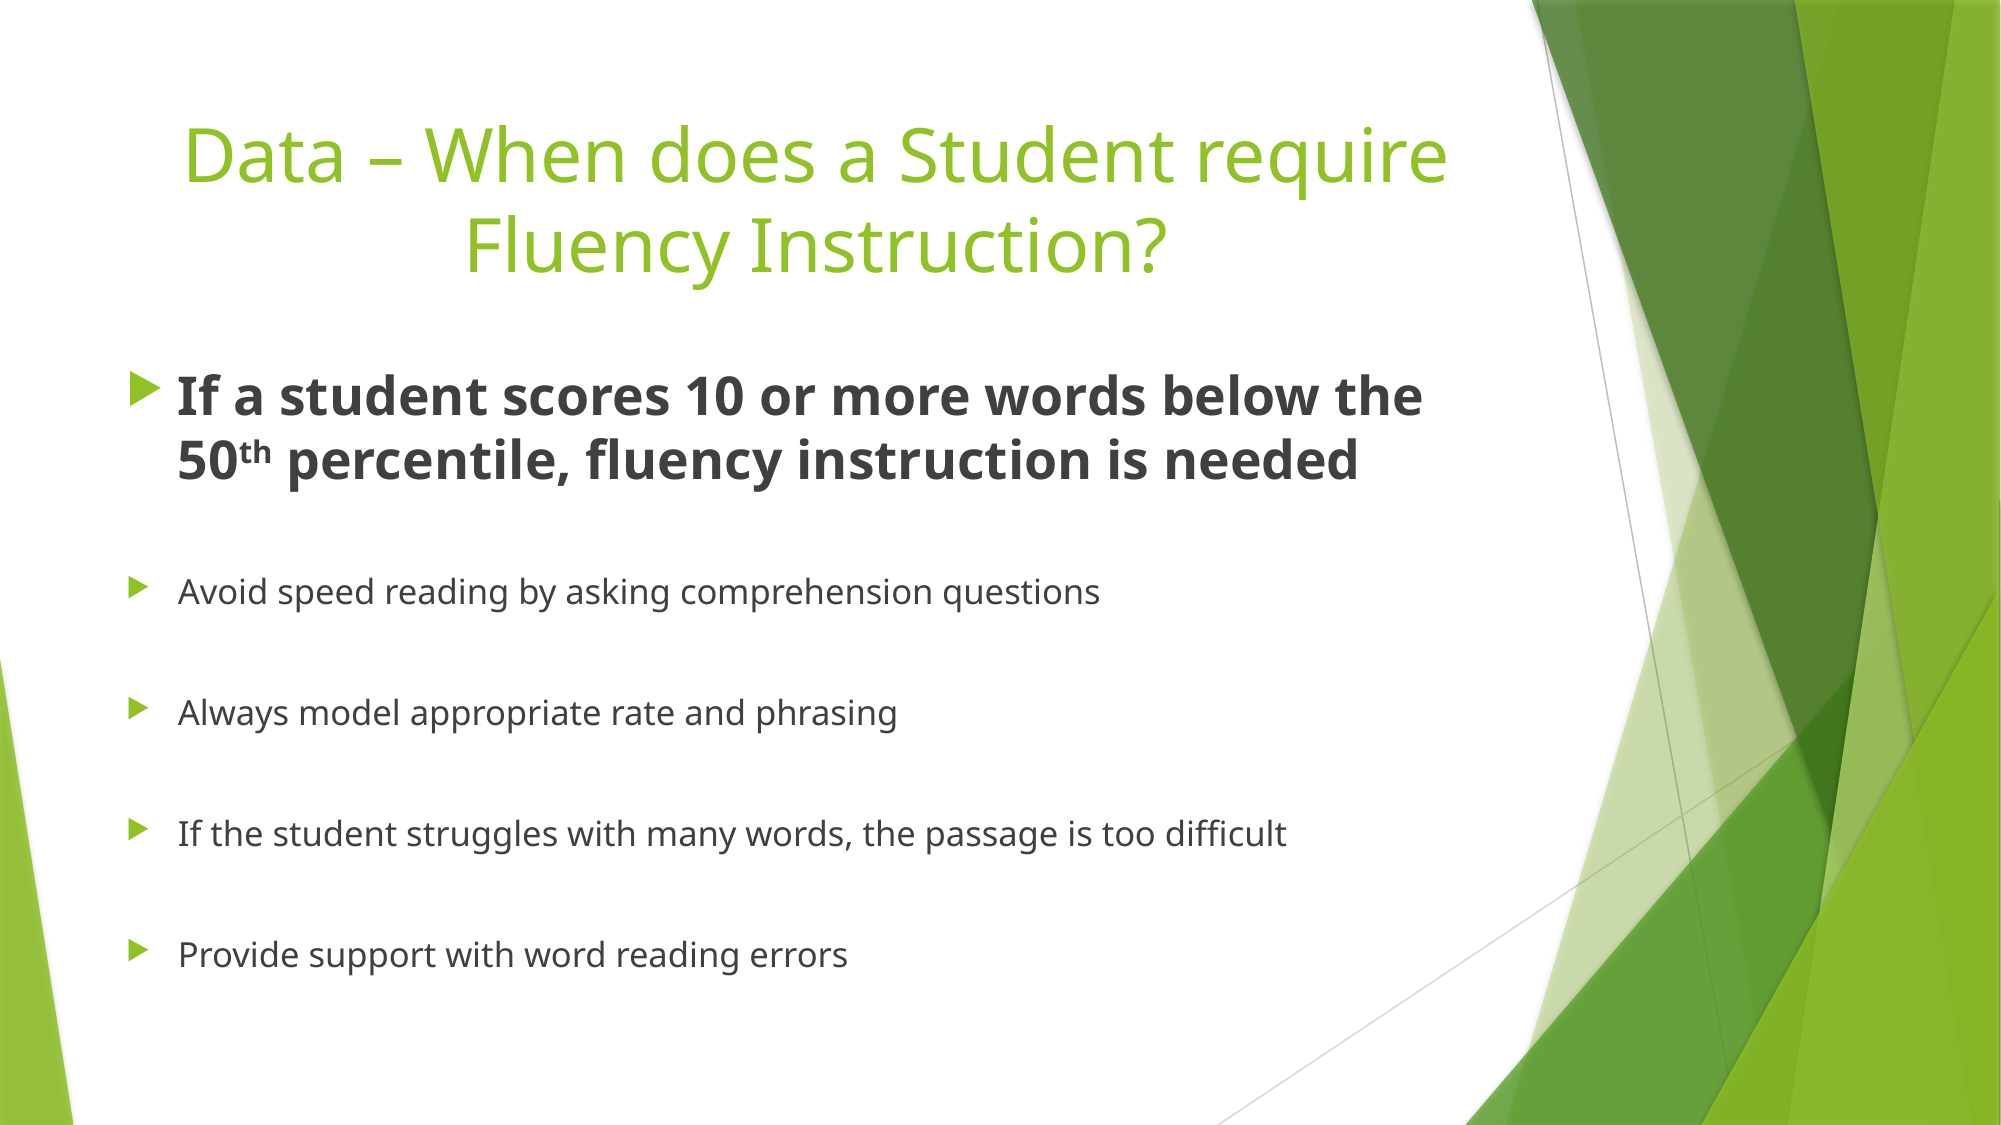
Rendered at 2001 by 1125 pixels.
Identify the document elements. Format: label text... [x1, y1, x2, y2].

title Data – When does a Student require Fluency Instruction? [111, 99, 1522, 317]
list If a student scores 10 or more words below the 50th percentile, fluency instruction is needed Avoid speed reading by asking comprehension questions Always model appropriate rate and phrasing If the student struggles with many words, the passage is too difficult Provide support with word reading errors [111, 354, 1522, 992]
